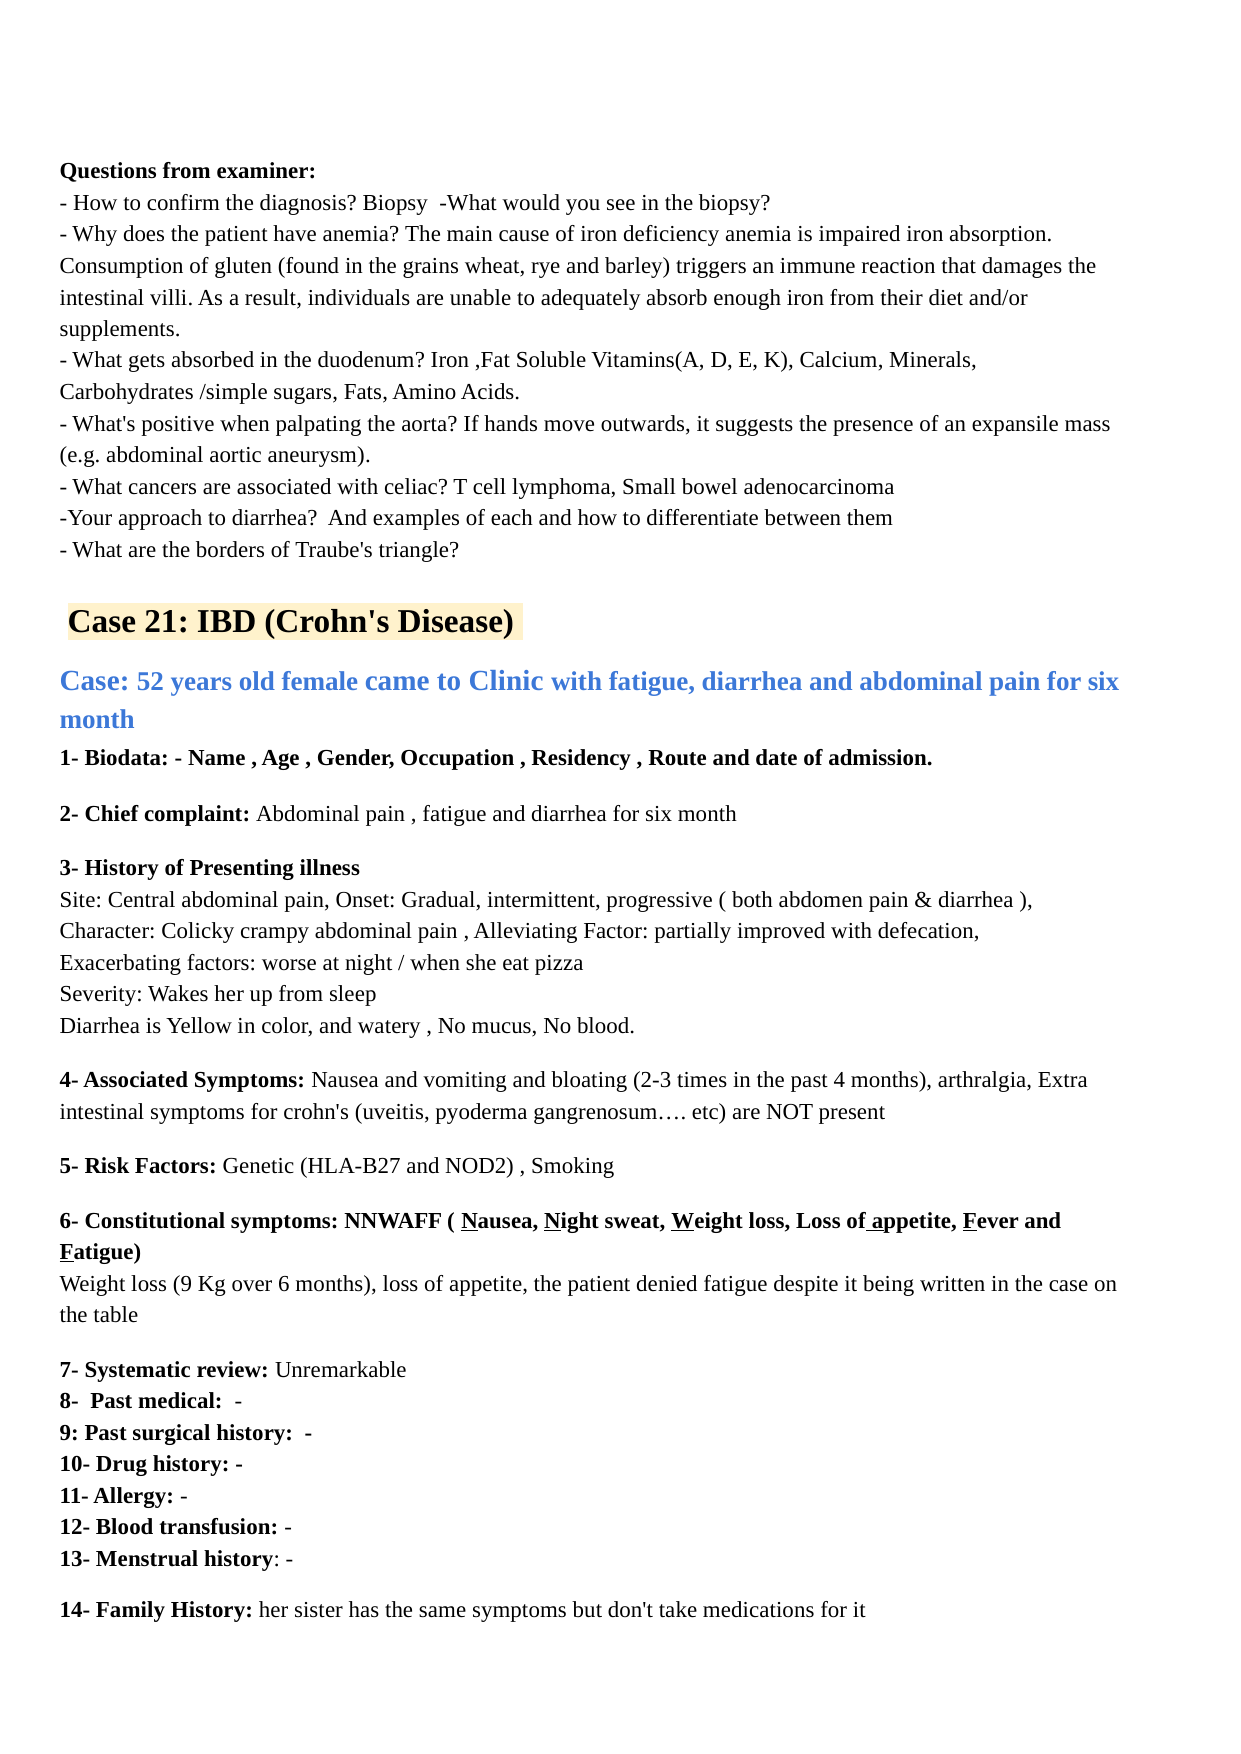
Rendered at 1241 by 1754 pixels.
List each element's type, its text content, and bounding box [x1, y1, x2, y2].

text_box Questions from examiner: - How to confirm the diagnosis? Biopsy -What would you see in the biopsy? - Why does the patient have anemia? The main cause of iron deficiency anemia is impaired iron absorption. Consumption of gluten (found in the grains wheat, rye and barley) triggers an immune reaction that damages the intestinal villi. As a result, individuals are unable to adequately absorb enough iron from their diet and/or supplements. - What gets absorbed in the duodenum? Iron ,Fat Soluble Vitamins(A, D, E, K), Calcium, Minerals, Carbohydrates /simple sugars, Fats, Amino Acids. - What's positive when palpating the aorta? If hands move outwards, it suggests the presence of an expansile mass (e.g. abdominal aortic aneurysm). - What cancers are associated with celiac? T cell lymphoma, Small bowel adenocarcinoma -Your approach to diarrhea? And examples of each and how to differentiate between them - What are the borders of Traube's triangle? Case 21: IBD (Crohn's Disease) Case: 52 years old female came to Clinic with fatigue, diarrhea and abdominal pain for six month 1- Biodata: - Name , Age , Gender, Occupation , Residency , Route and date of admission. 2- Chief complaint: Abdominal pain , fatigue and diarrhea for six month 3- History of Presenting illness Site: Central abdominal pain, Onset: Gradual, intermittent, progressive ( both abdomen pain & diarrhea ), Character: Colicky crampy abdominal pain , Alleviating Factor: partially improved with defecation, Exacerbating factors: worse at night / when she eat pizza Severity: Wakes her up from sleep Diarrhea is Yellow in color, and watery , No mucus, No blood. 4- Associated Symptoms: Nausea and vomiting and bloating (2-3 times in the past 4 months), arthralgia, Extra intestinal symptoms for crohn's (uveitis, pyoderma gangrenosum…. etc) are NOT present 5- Risk Factors: Genetic (HLA-B27 and NOD2) , Smoking 6- Constitutional symptoms: NNWAFF ( Nausea, Night sweat, Weight loss, Loss of appetite, Fever and Fatigue) Weight loss (9 Kg over 6 months), loss of appetite, the patient denied fatigue despite it being written in the case on the table 7- Systematic review: Unremarkable 8- Past medical: - 9: Past surgical history: - 10- Drug history: - 11- Allergy: - 12- Blood transfusion: - 13- Menstrual history: - 14- Family History: her sister has the same symptoms but don't take medications for it [38, 131, 1154, 1754]
